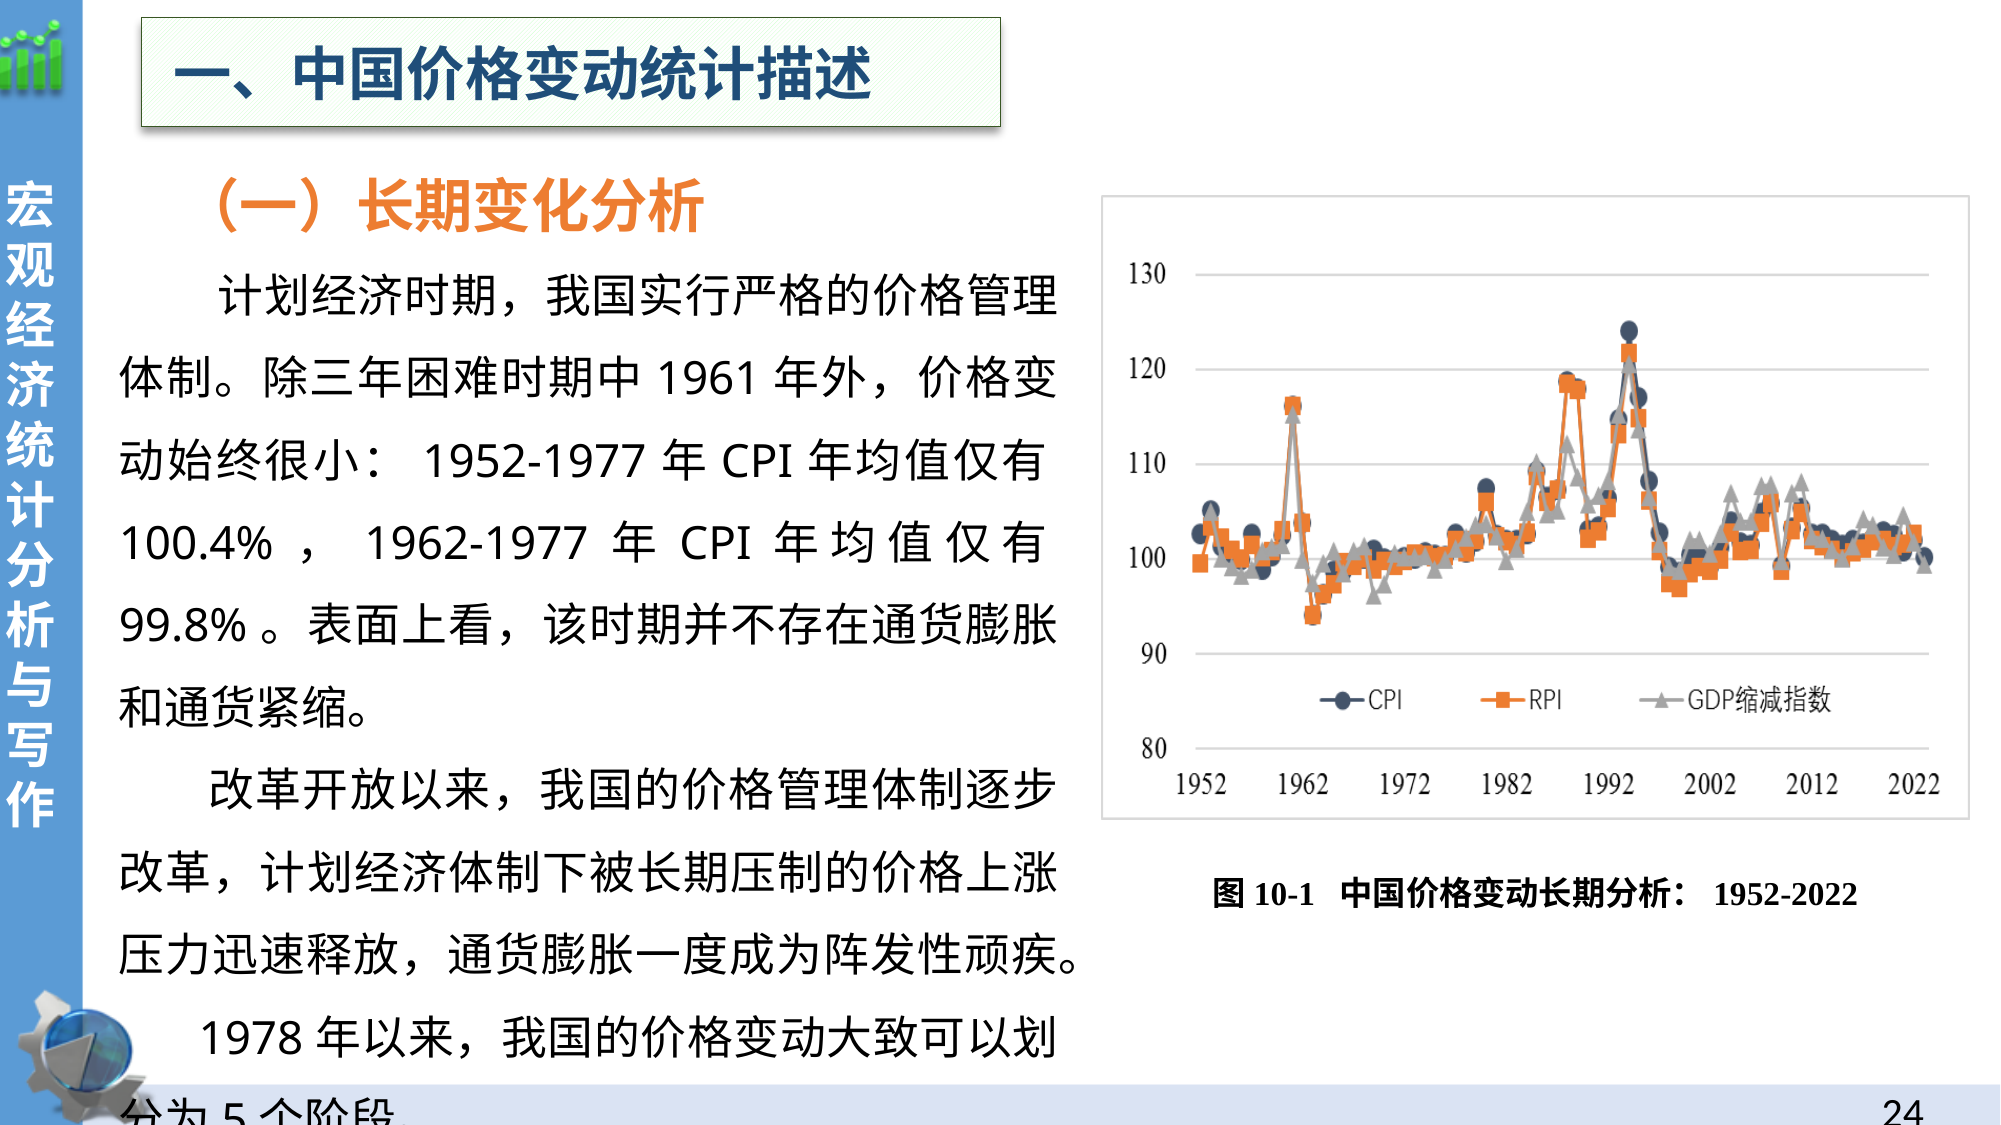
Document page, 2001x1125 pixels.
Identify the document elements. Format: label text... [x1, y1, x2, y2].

picture [0, 0, 2001, 1125]
text_box [1786, 1085, 1940, 1125]
text_box 一、中国价格变动统计描述 [141, 17, 1000, 127]
text_box （一）长期变化分析 计划经济时期，我国实行严格的价格管理体制。除三年困难时期中1961年外，价格变动始终很小：1952-1977年CPI年均值仅有100.4%，1962-1977年CPI年均值仅有99.8%。表面上看，该时期并不存在通货膨胀和通货紧缩。 改革开放以来，我国的价格管理体制逐步改革，计划经济体制下被长期压制的价格上涨压力迅速释放，通货膨胀一度成为阵发性顽疾。 1978年以来，我国的价格变动大致可以划分为5个阶段。 [104, 126, 1074, 1086]
text_box [93, 238, 104, 1025]
text_box [1074, 238, 1843, 1025]
text_box 图10-1 中国价格变动长期分析：1952-2022 [1118, 864, 1953, 920]
